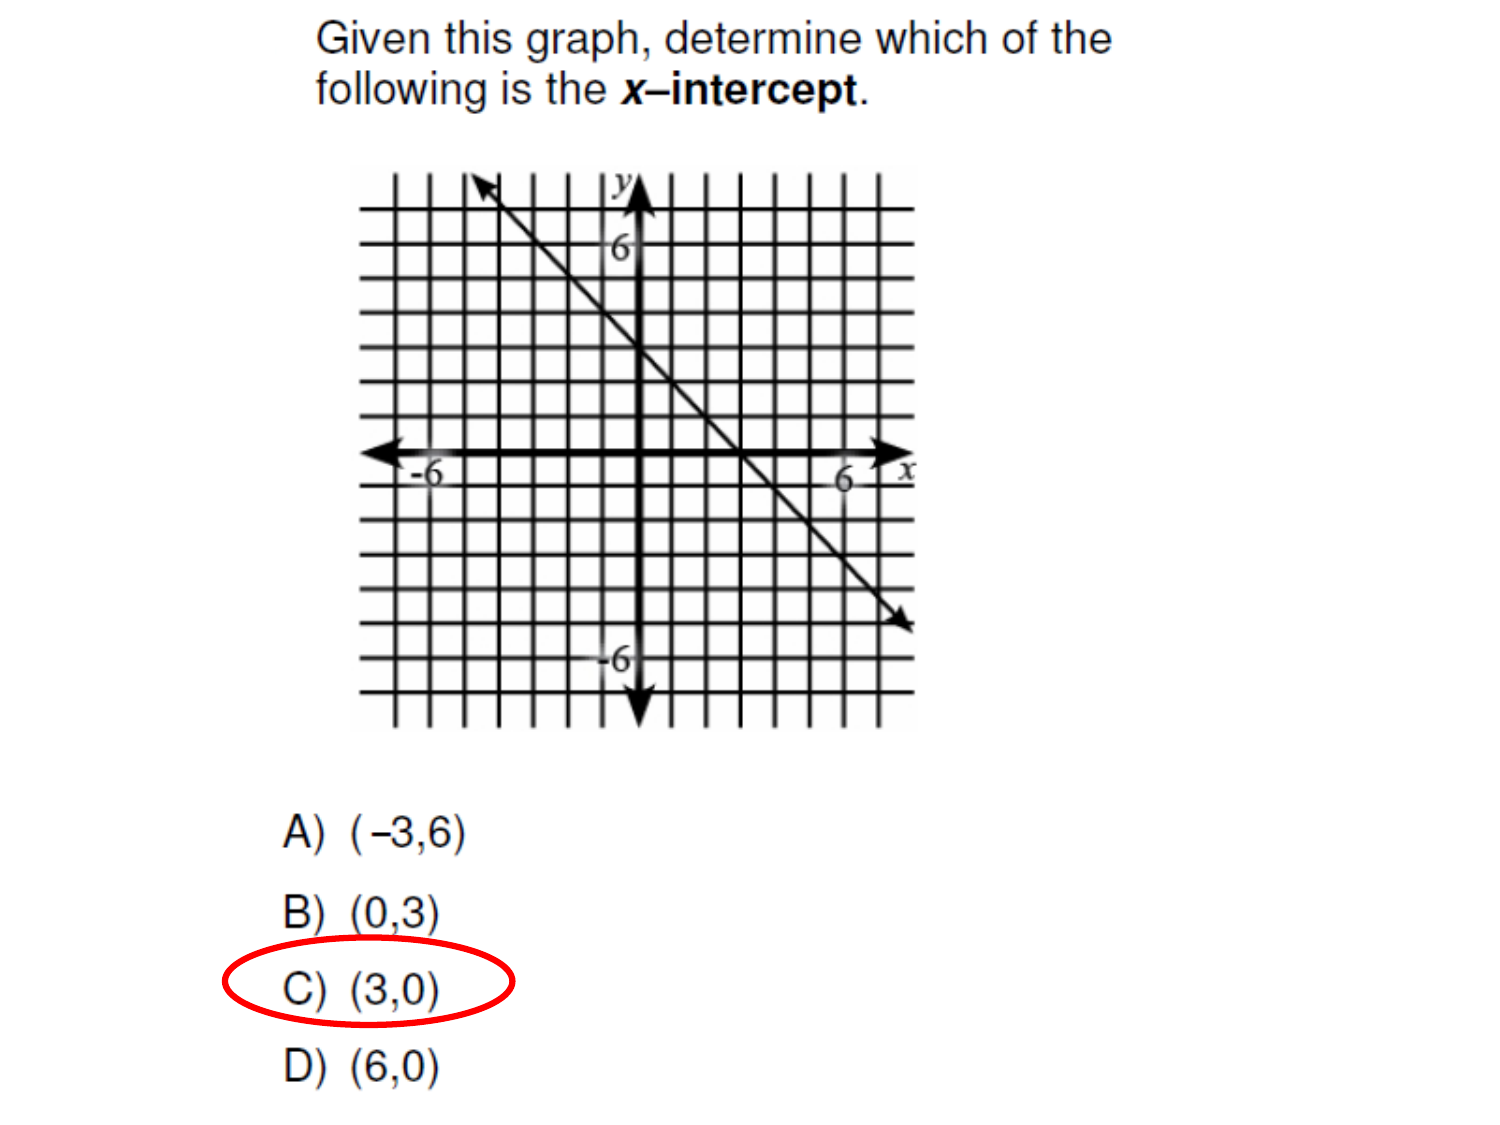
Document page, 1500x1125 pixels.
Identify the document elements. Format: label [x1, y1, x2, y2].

picture [274, 11, 1138, 1125]
text_box [222, 947, 269, 1015]
